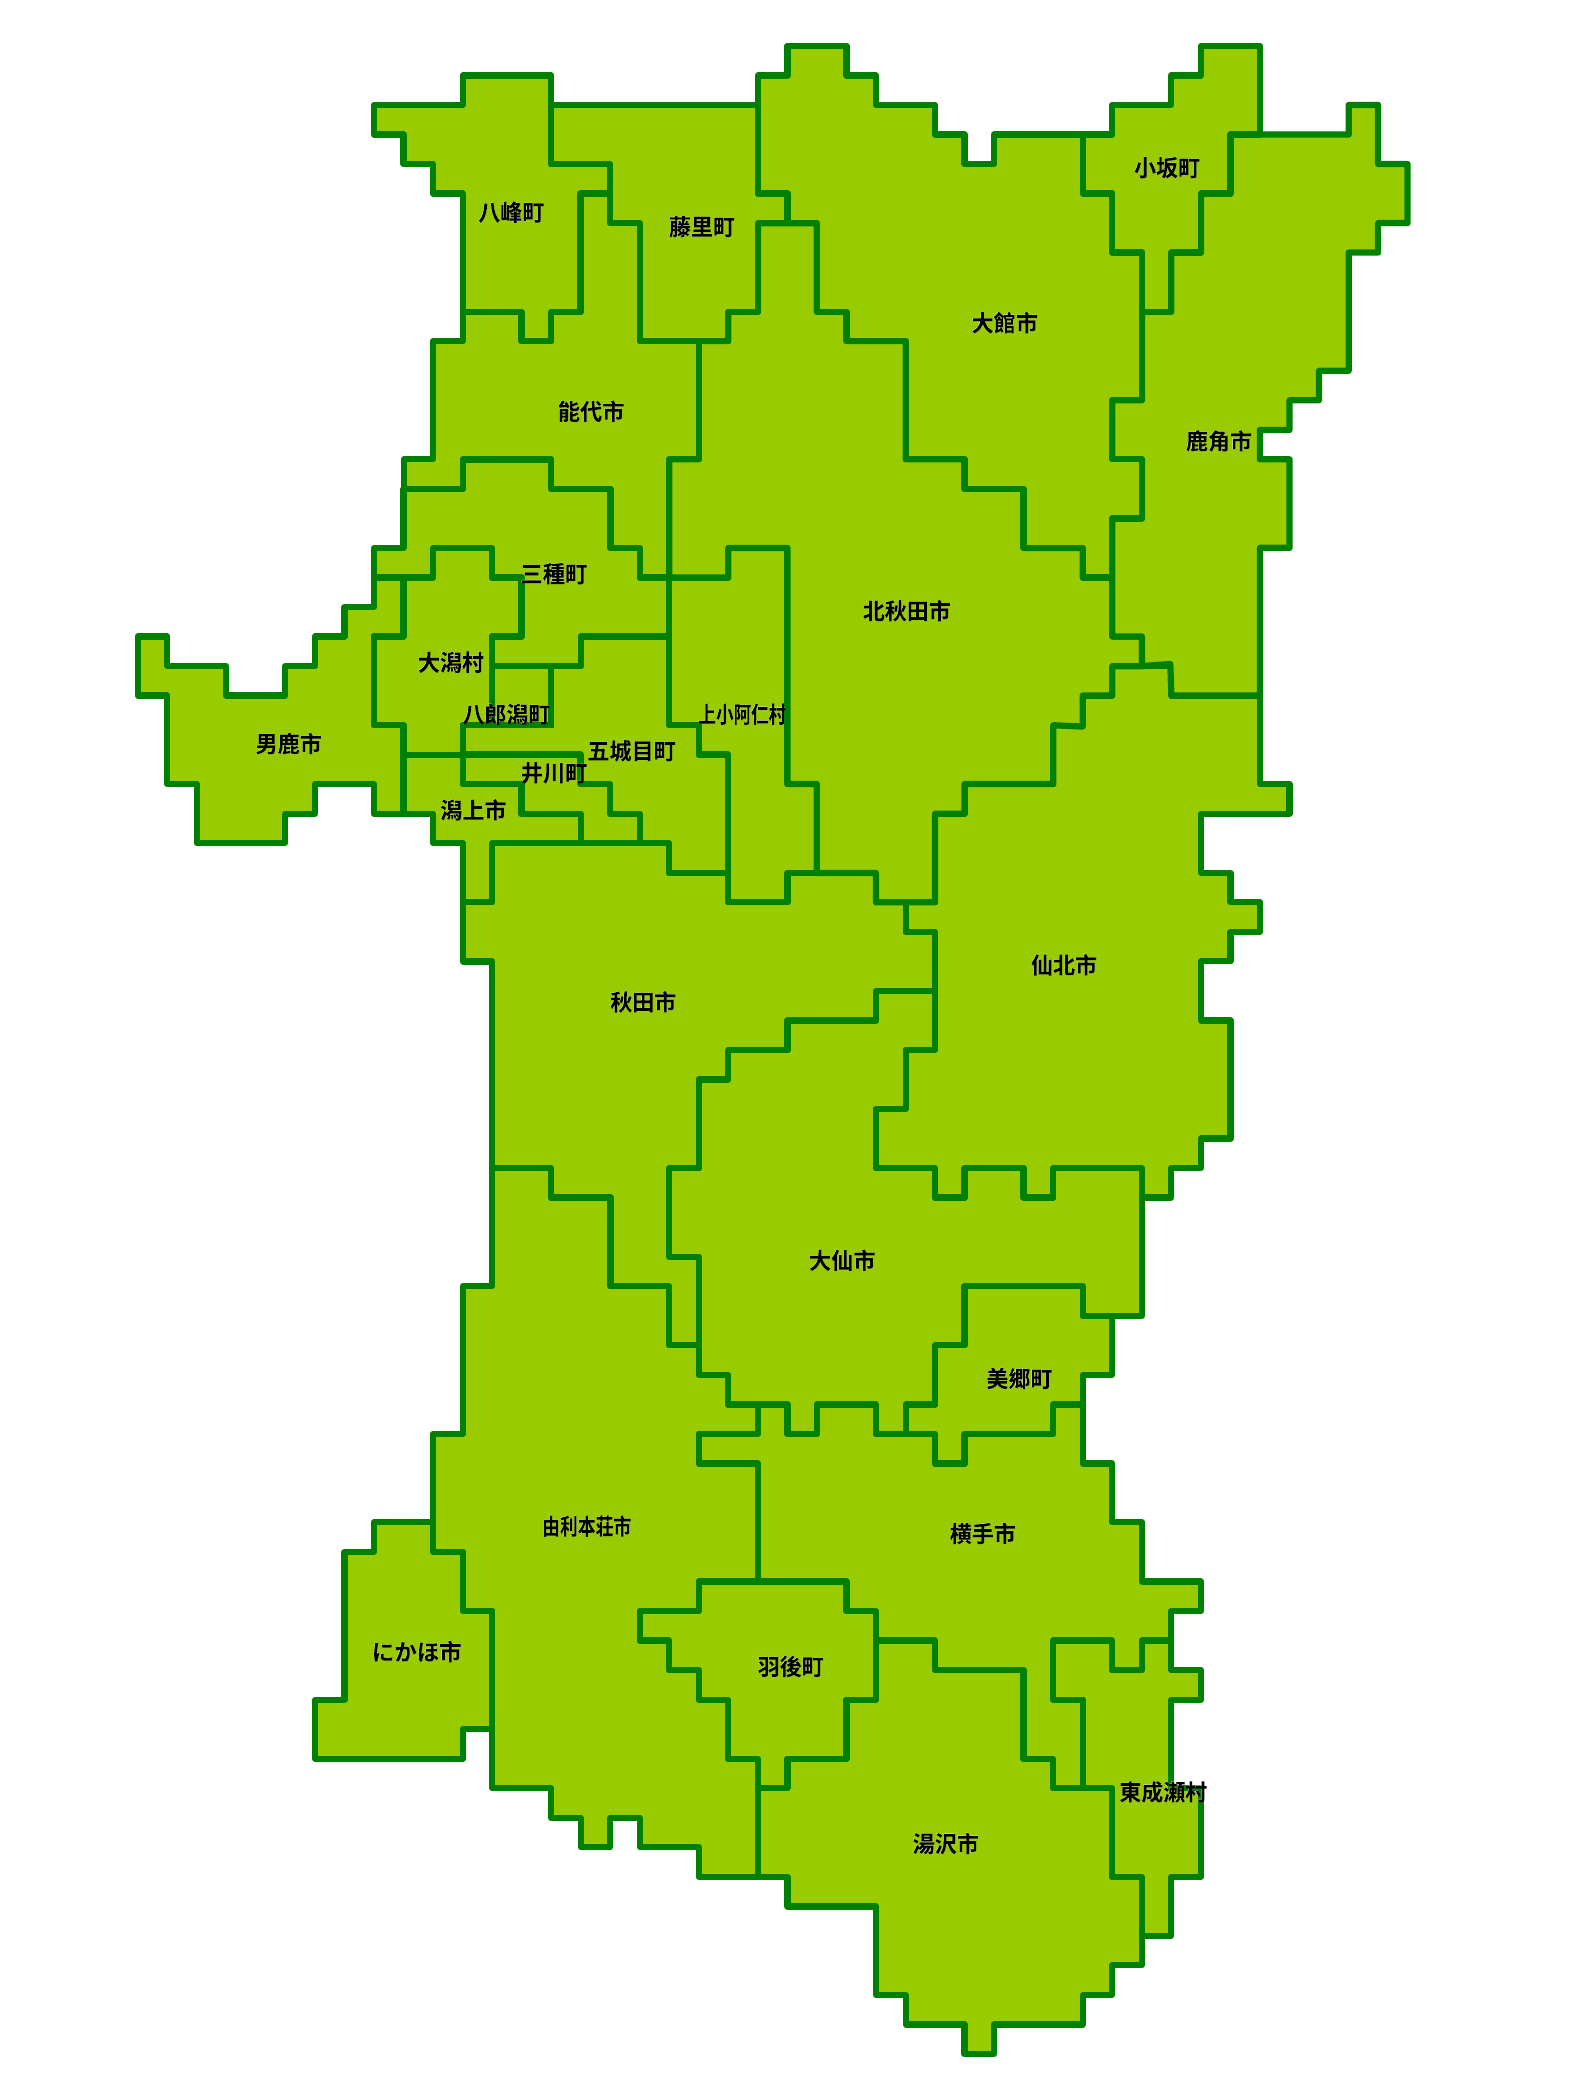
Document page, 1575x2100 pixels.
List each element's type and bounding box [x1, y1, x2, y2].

text_box [862, 599, 951, 622]
text_box [668, 215, 735, 238]
text_box [1030, 953, 1097, 976]
text_box [588, 739, 676, 762]
text_box [949, 1522, 1016, 1545]
text_box [986, 1367, 1052, 1390]
text_box [478, 200, 544, 224]
text_box [521, 761, 587, 784]
text_box [462, 702, 550, 726]
text_box [1185, 429, 1252, 452]
text_box [1134, 156, 1200, 179]
text_box [373, 1640, 462, 1663]
text_box [543, 1514, 631, 1538]
text_box [418, 650, 484, 674]
text_box [137, 45, 1408, 2055]
text_box [809, 1248, 875, 1272]
text_box [610, 990, 676, 1013]
text_box [912, 1832, 979, 1855]
text_box [757, 1655, 824, 1678]
text_box [698, 702, 787, 726]
text_box [440, 798, 506, 821]
text_box [1119, 1780, 1207, 1803]
text_box [558, 399, 624, 423]
text_box [521, 562, 587, 585]
text_box [971, 311, 1038, 334]
text_box [255, 732, 322, 755]
